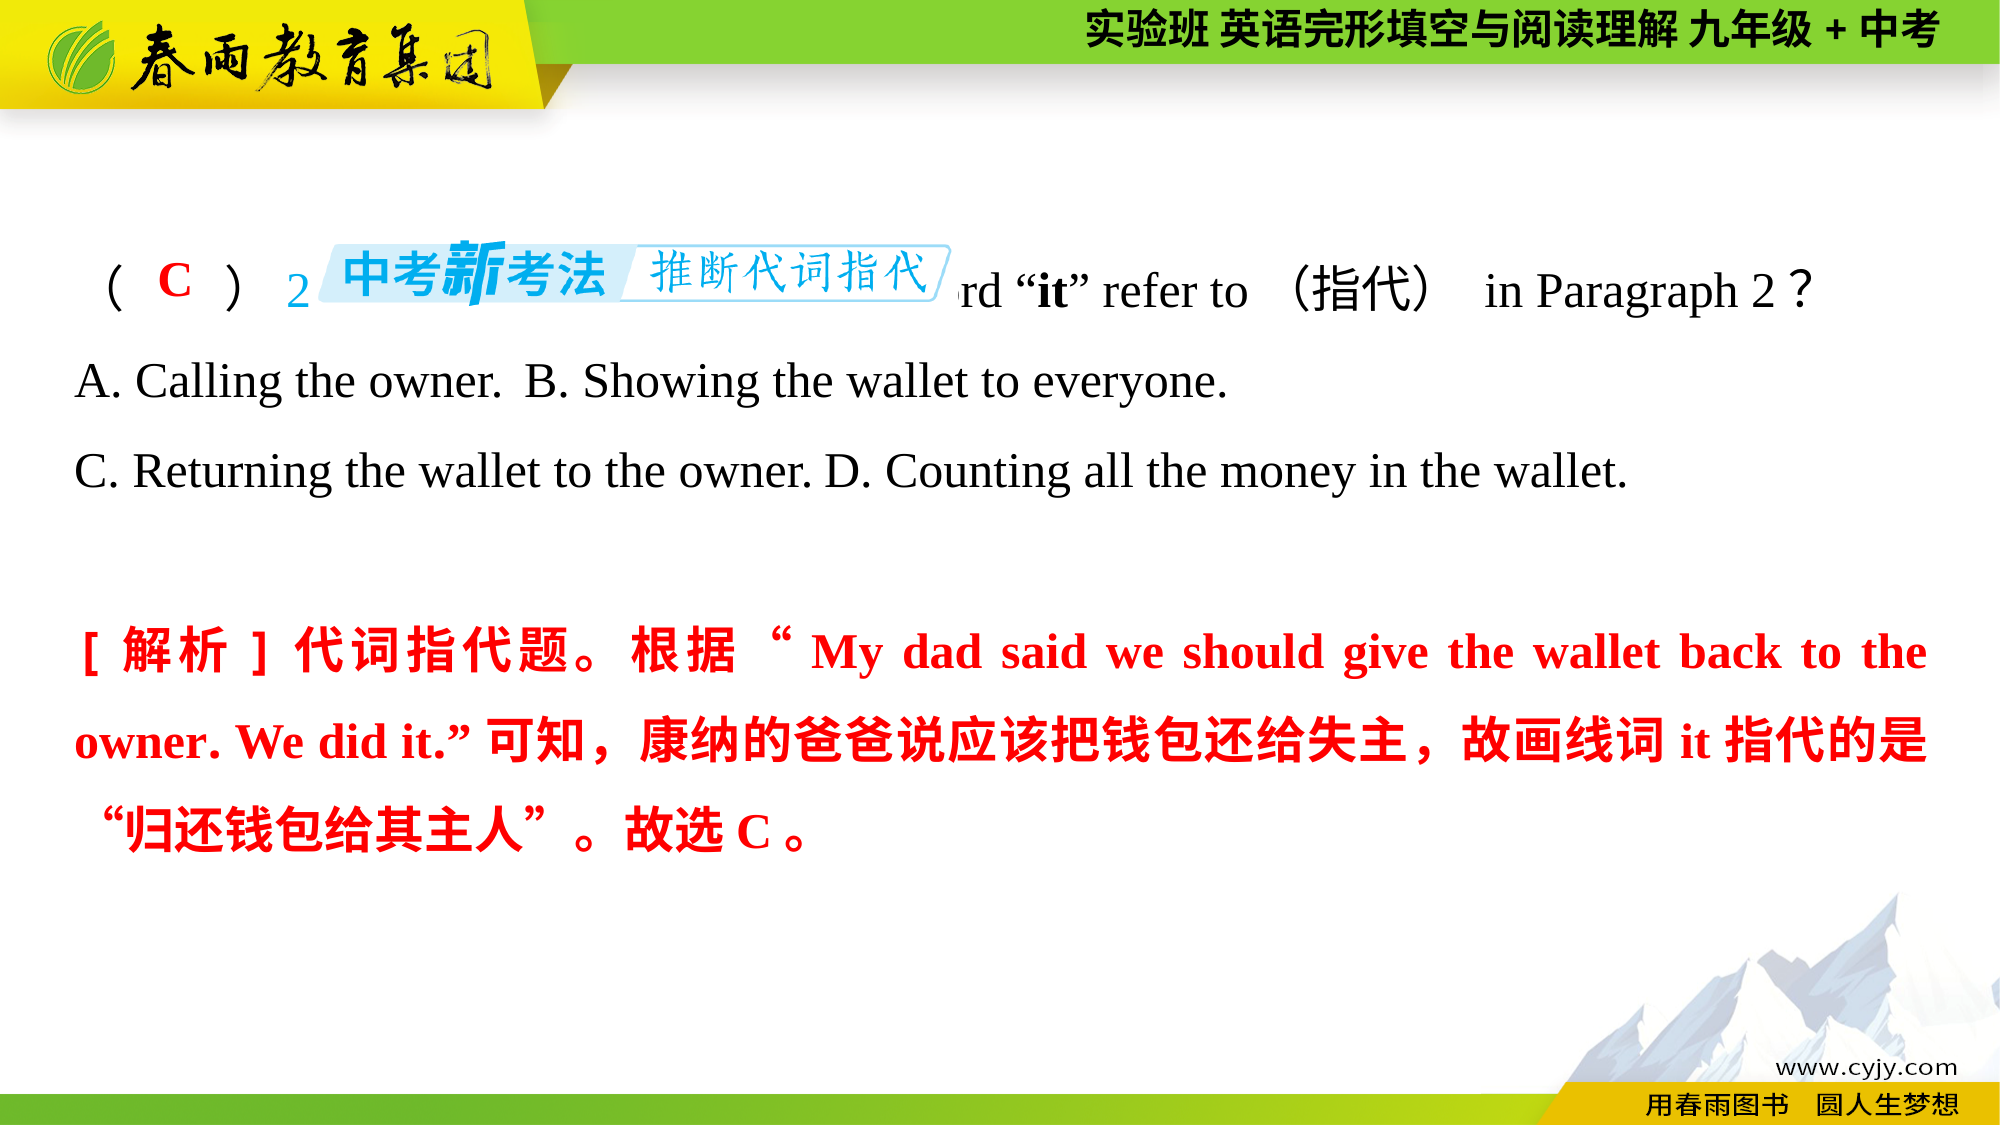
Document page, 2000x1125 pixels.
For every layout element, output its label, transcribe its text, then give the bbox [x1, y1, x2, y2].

text_box [解析]代词指代题。根据“My dad said we should give the wallet back to the owner. We did it.”可知，康纳的爸爸说应该把钱包还给失主，故画线词it指代的是“归还钱包给其主人”。故选C。 [59, 580, 1944, 866]
list （ ）2. What does the underlined word “it” refer to（指代） in Paragraph 2？ A. Calling the owner. B. Showing the wallet to everyone. C. Returning the wallet to the owner. D. Counting all the money in the wallet. [59, 219, 1944, 580]
picture [0, 0, 2000, 1125]
text_box C [142, 238, 209, 314]
